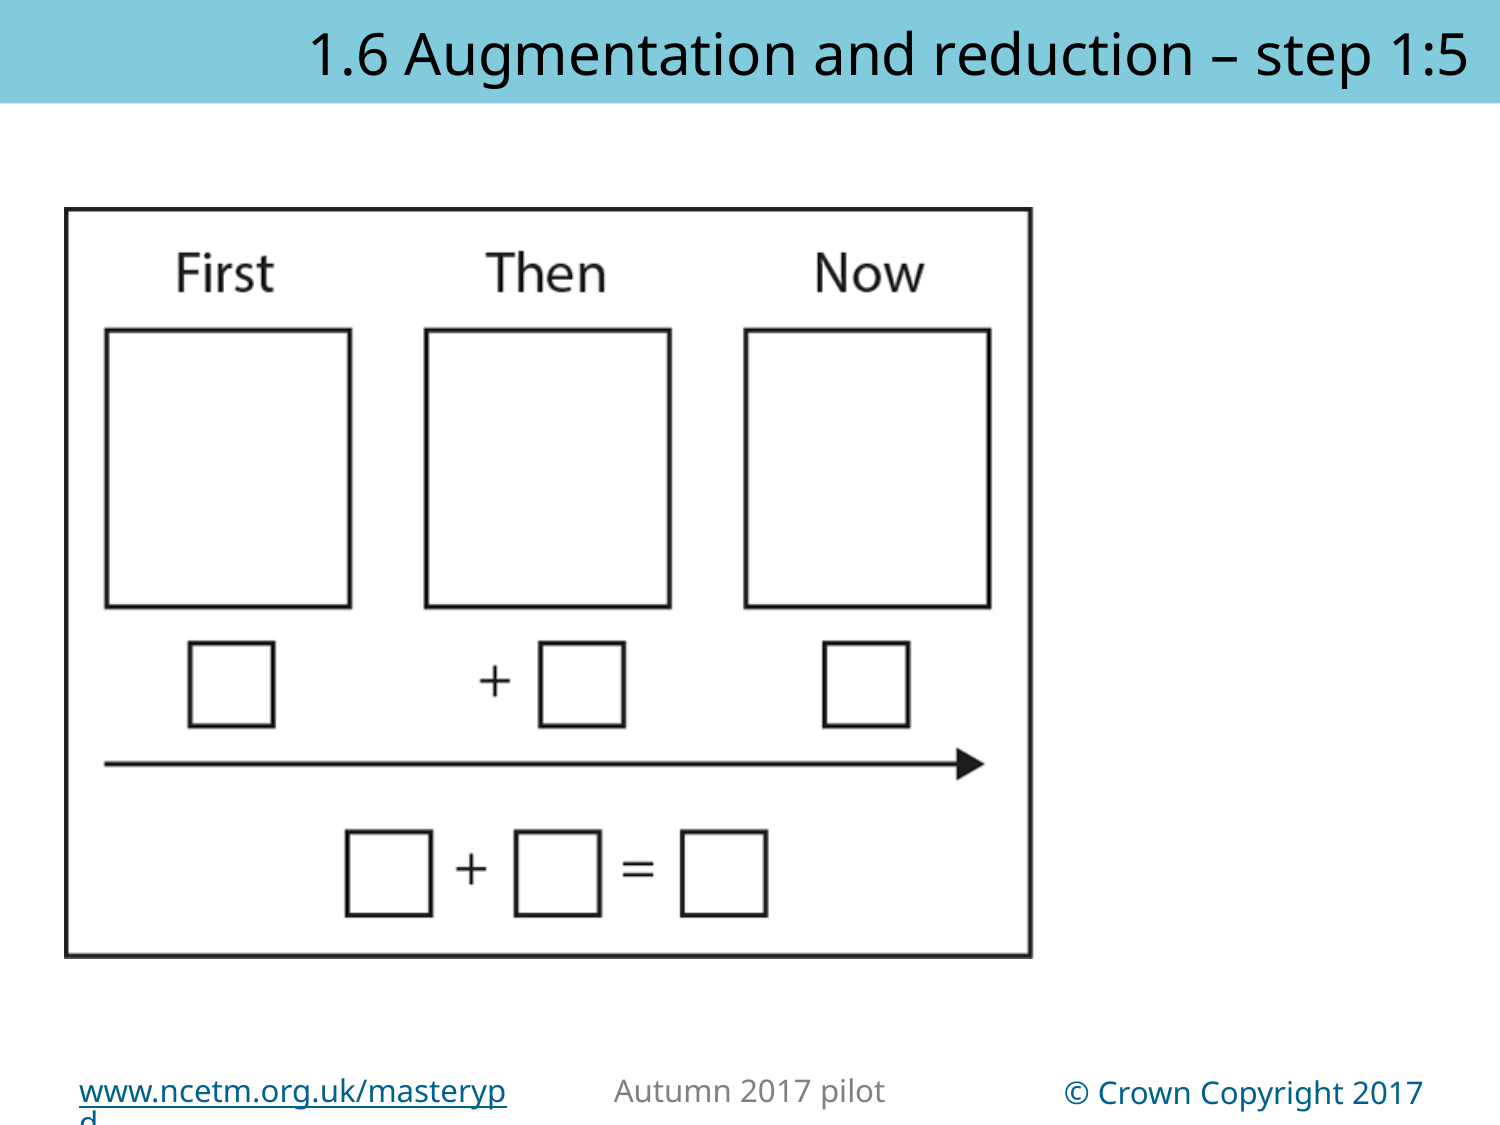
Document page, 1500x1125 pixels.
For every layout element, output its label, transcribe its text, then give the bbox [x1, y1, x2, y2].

list 1.6 Augmentation and reduction – step 1:5 [0, 0, 1500, 104]
picture [52, 195, 1043, 1002]
